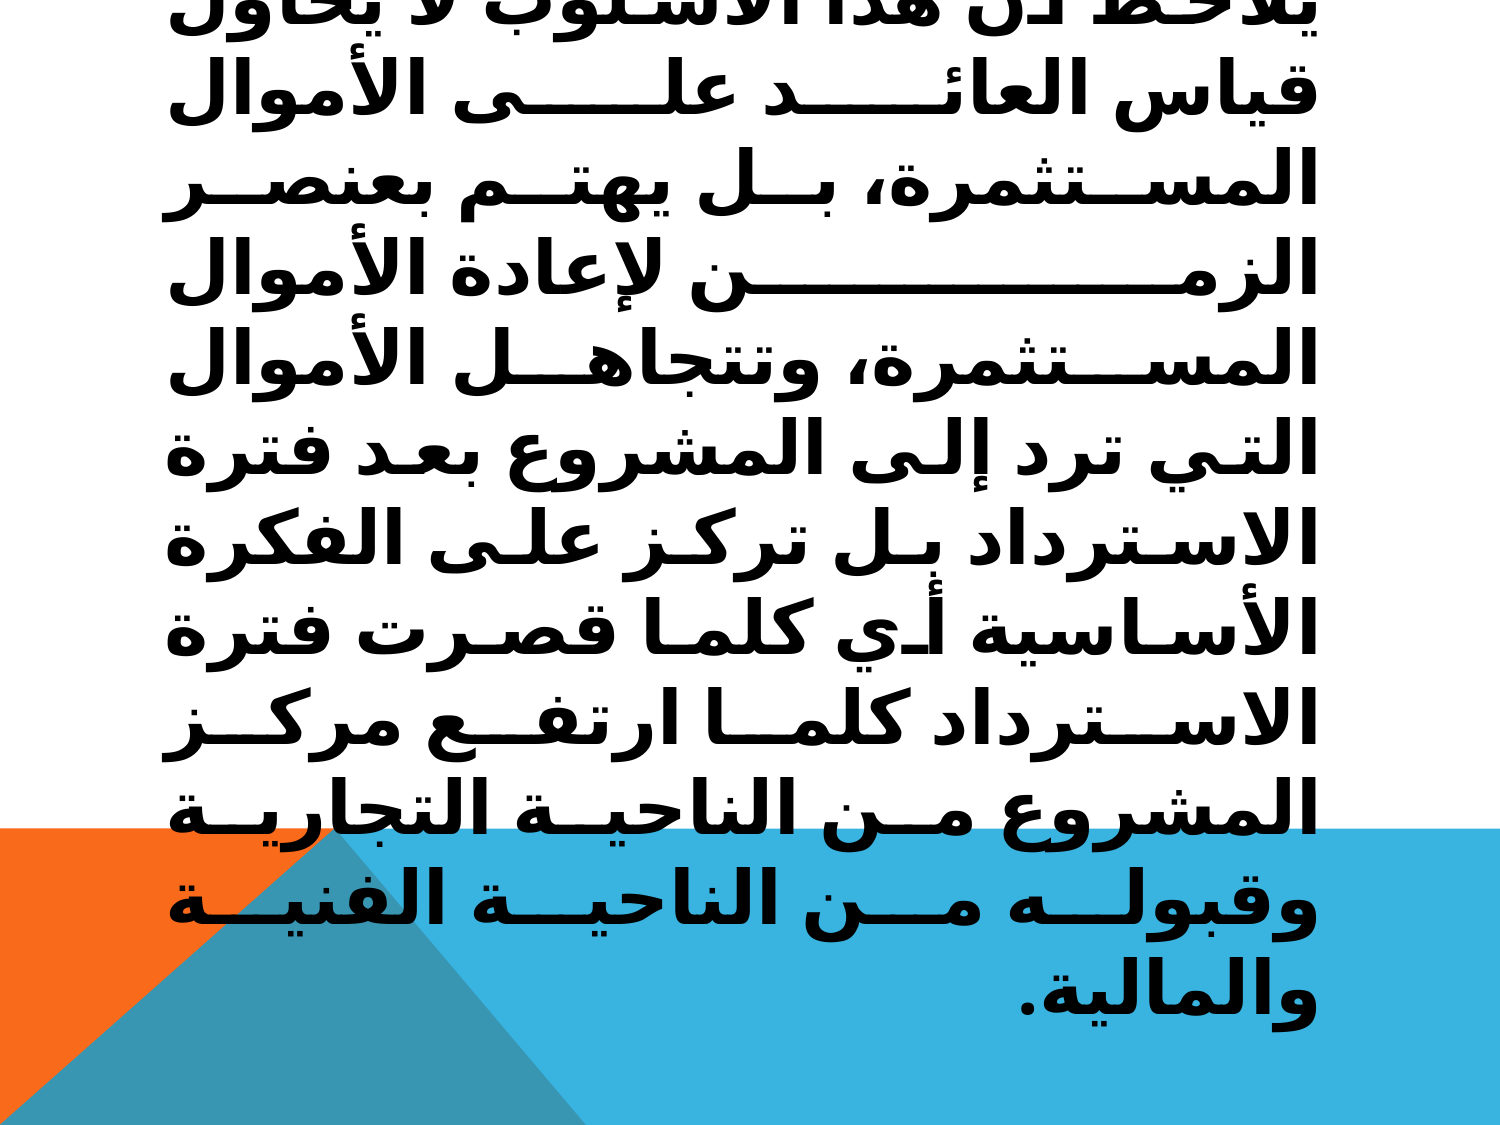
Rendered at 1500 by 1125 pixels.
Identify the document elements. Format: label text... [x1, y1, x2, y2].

text_box يلاحظ أن هذا الأسلوب لا يحاول قياس العائد على الأموال المستثمرة، بل يهتم بعنصر الزمن لإعادة الأموال المستثمرة، وتتجاهل الأموال التي ترد إلى المشروع بعد فترة الاسترداد بل تركز على الفكرة الأساسية أي كلما قصرت فترة الاسترداد كلما ارتفع مركز المشروع من الناحية التجارية وقبوله من الناحية الفنية والمالية. [149, 0, 1338, 1037]
